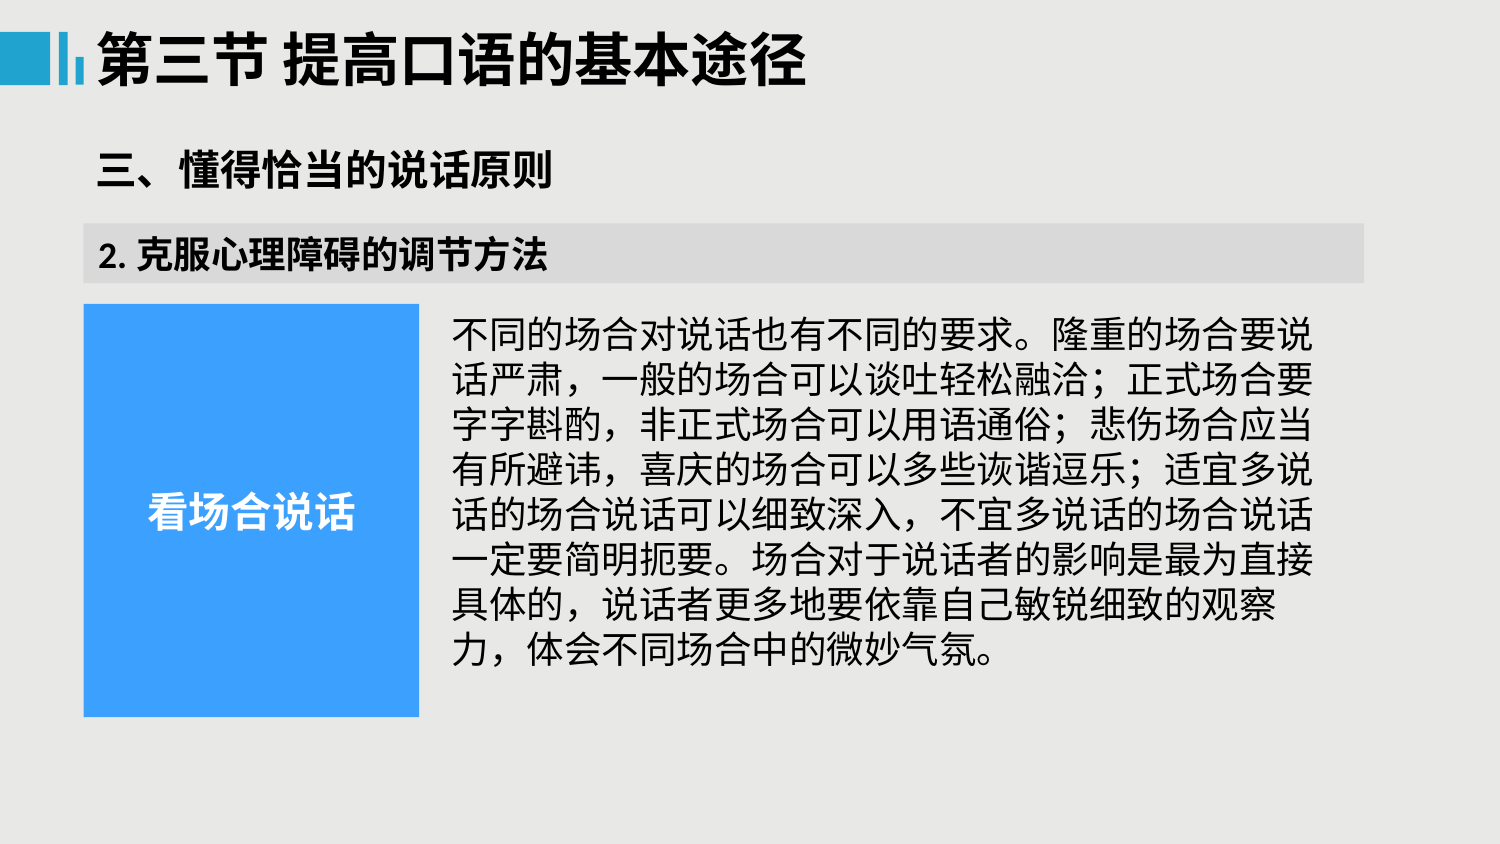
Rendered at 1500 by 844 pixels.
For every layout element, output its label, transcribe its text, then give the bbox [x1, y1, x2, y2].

text_box 看场合说话 [82, 302, 421, 719]
text_box 2.克服心理障碍的调节方法 [83, 223, 1365, 284]
text_box [0, 30, 52, 87]
text_box [57, 30, 70, 87]
text_box 不同的场合对说话也有不同的要求。隆重的场合要说话严肃，一般的场合可以谈吐轻松融洽；正式场合要字字斟酌，非正式场合可以用语通俗；悲伤场合应当有所避讳，喜庆的场合可以多些诙谐逗乐；适宜多说话的场合说话可以细致深入，不宜多说话的场合说话一定要简明扼要。场合对于说话者的影响是最为直接具体的，说话者更多地要依靠自己敏锐细致的观察力，体会不同场合中的微妙气氛。 [437, 303, 1359, 679]
text_box 第三节 提高口语的基本途径 [83, 17, 1412, 99]
text_box [74, 55, 83, 87]
text_box 三、懂得恰当的说话原则 [83, 138, 1304, 200]
